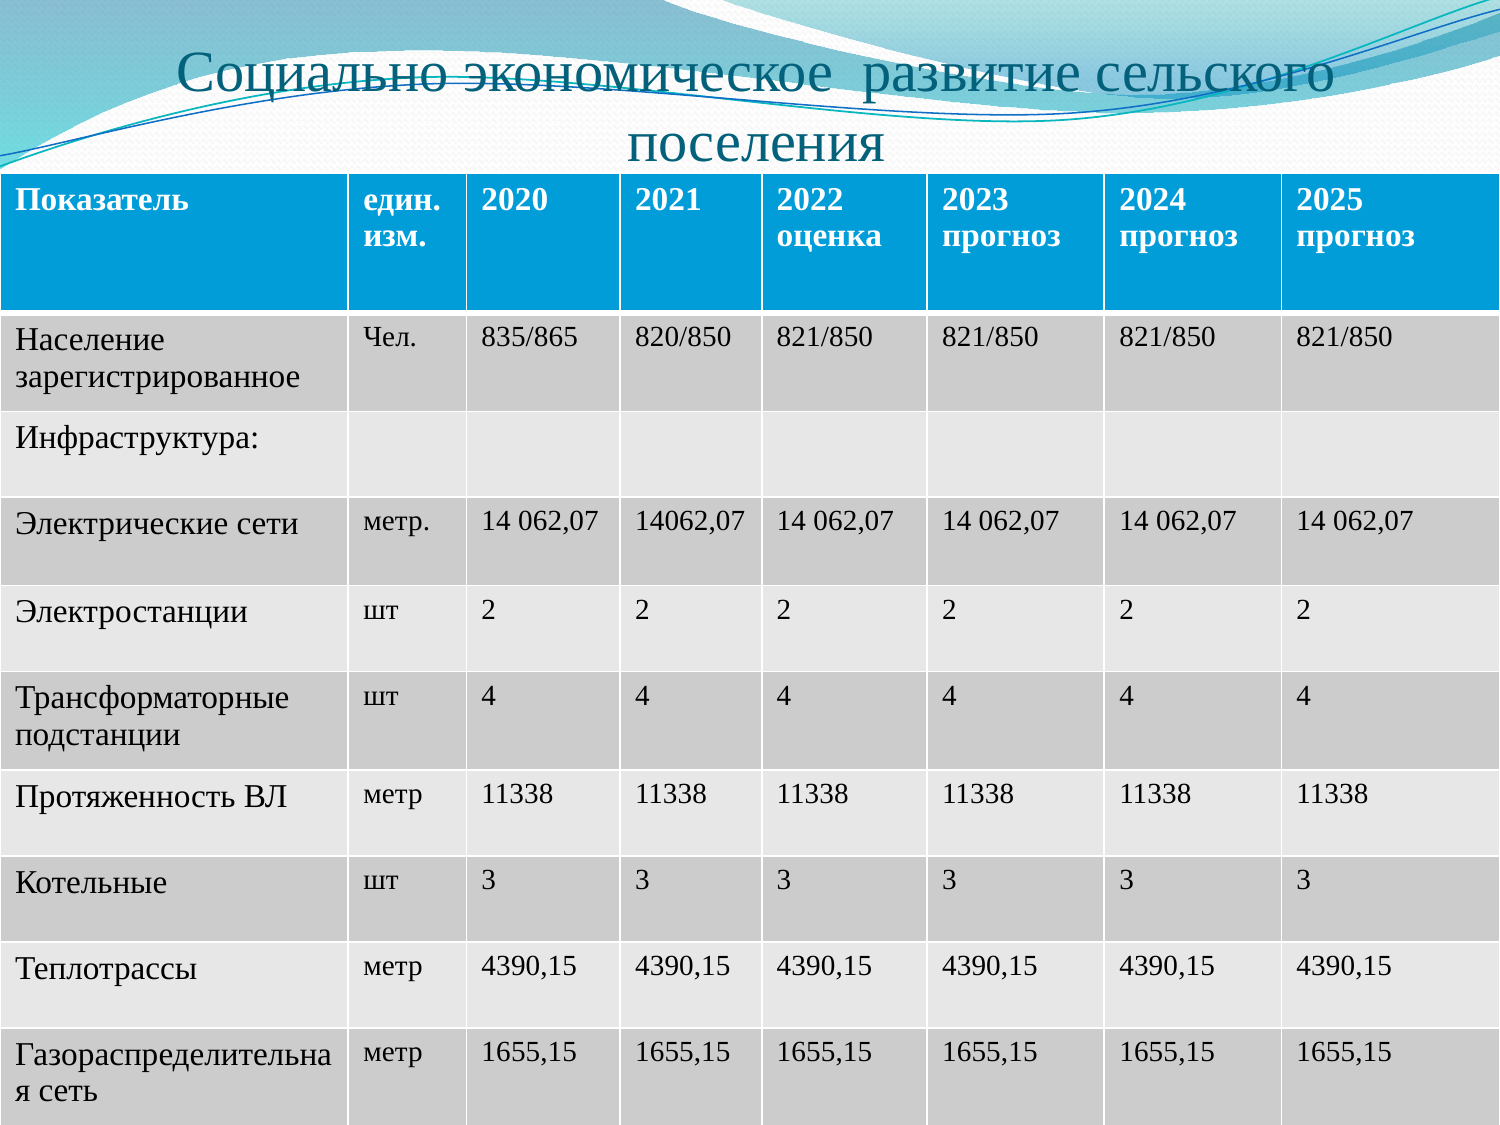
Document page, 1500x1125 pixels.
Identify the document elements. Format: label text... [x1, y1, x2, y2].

table_cell Теплотрассы [1, 943, 347, 1027]
table_cell 2 [621, 586, 761, 671]
table_cell 4390,15 [621, 943, 761, 1027]
table_cell 11338 [763, 771, 926, 855]
table_cell 1655,15 [467, 1029, 619, 1125]
table_cell 4390,15 [467, 943, 619, 1027]
table_cell 821/850 [763, 316, 926, 411]
table_header Показатель [1, 174, 347, 310]
table_cell 4390,15 [1282, 943, 1499, 1027]
table_cell 14 062,07 [1105, 498, 1281, 585]
table_cell 3 [763, 857, 926, 941]
table_cell [763, 412, 926, 496]
table_cell [467, 412, 619, 496]
table_cell [928, 412, 1103, 496]
table_cell 3 [467, 857, 619, 941]
table_cell 1655,15 [1282, 1029, 1499, 1125]
table_cell Протяженность ВЛ [1, 771, 347, 855]
table_header 2024 прогноз [1105, 174, 1281, 310]
table_cell Электрические сети [1, 498, 347, 585]
table_cell 14 062,07 [467, 498, 619, 585]
table_cell 2 [1105, 586, 1281, 671]
table_cell Трансформаторные подстанции [1, 672, 347, 769]
table_cell 821/850 [1282, 316, 1499, 411]
table_cell Чел. [349, 316, 466, 411]
table_cell шт [349, 672, 466, 769]
table_cell 11338 [1105, 771, 1281, 855]
table_cell 4390,15 [928, 943, 1103, 1027]
table_cell 2 [1282, 586, 1499, 671]
table_cell Население зарегистрированное [1, 316, 347, 411]
table_cell Котельные [1, 857, 347, 941]
table_cell 820/850 [621, 316, 761, 411]
table_cell Электростанции [1, 586, 347, 671]
table_cell 4 [467, 672, 619, 769]
table_cell 821/850 [1105, 316, 1281, 411]
table_cell Газораспределительная сеть [1, 1029, 347, 1125]
table_cell 11338 [467, 771, 619, 855]
table_cell 4 [1105, 672, 1281, 769]
table_header един. изм. [349, 174, 466, 310]
table_cell метр [349, 771, 466, 855]
table_cell 1655,15 [763, 1029, 926, 1125]
table_cell 1655,15 [1105, 1029, 1281, 1125]
table_cell [1105, 412, 1281, 496]
table_cell Инфраструктура: [1, 412, 347, 496]
table_cell 2 [928, 586, 1103, 671]
table_cell 3 [928, 857, 1103, 941]
table_header 2021 [621, 174, 761, 310]
table_cell 1655,15 [621, 1029, 761, 1125]
table_cell 821/850 [928, 316, 1103, 411]
table_cell 11338 [928, 771, 1103, 855]
table_cell [1282, 412, 1499, 496]
table_cell 1655,15 [928, 1029, 1103, 1125]
table_cell [349, 412, 466, 496]
table_header 2023 прогноз [928, 174, 1103, 310]
table_cell [621, 412, 761, 496]
table_cell 4390,15 [763, 943, 926, 1027]
table_header 2022 оценка [763, 174, 926, 310]
table_cell 14 062,07 [1282, 498, 1499, 585]
title Социально экономическое развитие сельского поселения [75, 30, 1438, 172]
table_cell 3 [1282, 857, 1499, 941]
table_cell метр [349, 943, 466, 1027]
table_cell шт [349, 586, 466, 671]
table_cell 2 [763, 586, 926, 671]
table_cell 835/865 [467, 316, 619, 411]
table_cell 3 [621, 857, 761, 941]
table_cell 4 [928, 672, 1103, 769]
table_cell 4 [621, 672, 761, 769]
table_cell 14 062,07 [763, 498, 926, 585]
table_cell 4390,15 [1105, 943, 1281, 1027]
table_cell метр. [349, 498, 466, 585]
table_cell 11338 [621, 771, 761, 855]
table_cell 4 [1282, 672, 1499, 769]
table_cell 3 [1105, 857, 1281, 941]
table_cell метр [349, 1029, 466, 1125]
table_header 2025 прогноз [1282, 174, 1499, 310]
table_cell 11338 [1282, 771, 1499, 855]
table_cell шт [349, 857, 466, 941]
table_cell 4 [763, 672, 926, 769]
table_cell 14062,07 [621, 498, 761, 585]
table_cell 2 [467, 586, 619, 671]
table_header 2020 [467, 174, 619, 310]
table_cell 14 062,07 [928, 498, 1103, 585]
